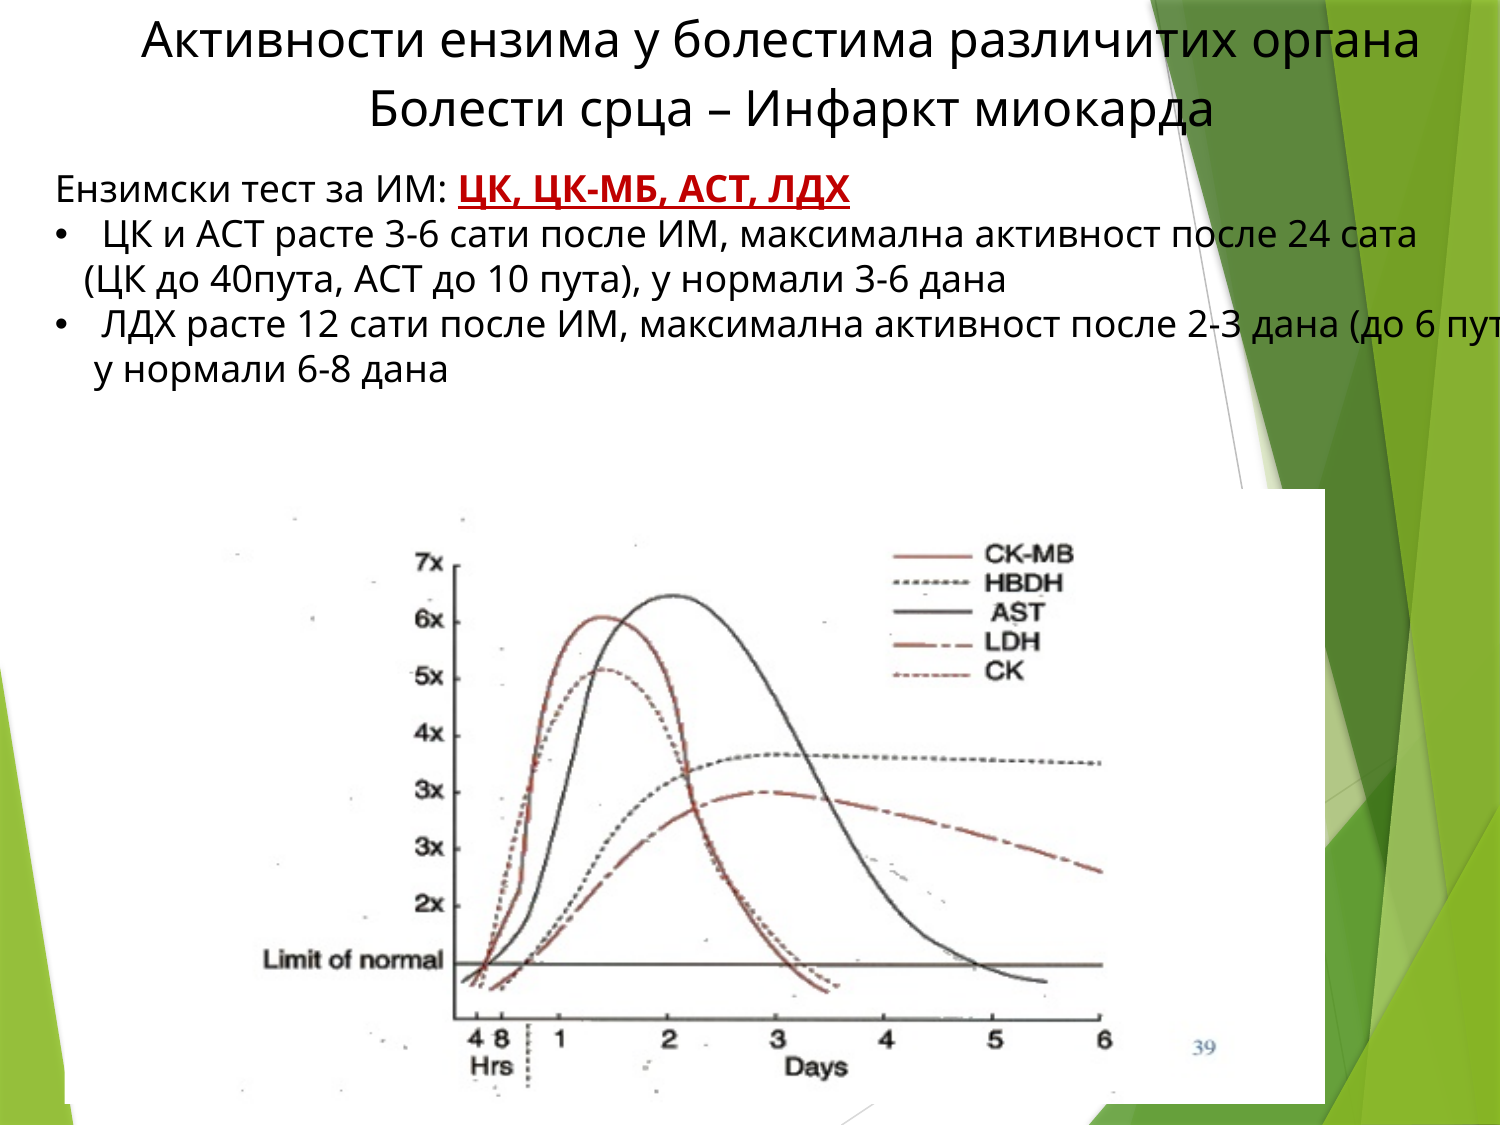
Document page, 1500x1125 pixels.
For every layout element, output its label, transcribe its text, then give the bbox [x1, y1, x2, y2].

text_box Болести срца – Инфаркт миокарда [353, 69, 1231, 145]
picture [64, 488, 1326, 1104]
text_box Активности ензима у болестима различитих органа [126, 0, 1437, 75]
text_box Ензимски тест за ИМ: ЦК, ЦК-МБ, АСТ, ЛДХ ЦК и АСТ расте 3-6 сати после ИМ, максимална активност после 24 сата (ЦК до 40пута, АСТ до 10 пута), у нормали 3-6 дана ЛДХ расте 12 сати после ИМ, максимална активност после 2-3 дана (до 6 пута), у нормали 6-8 дана [40, 158, 1500, 398]
